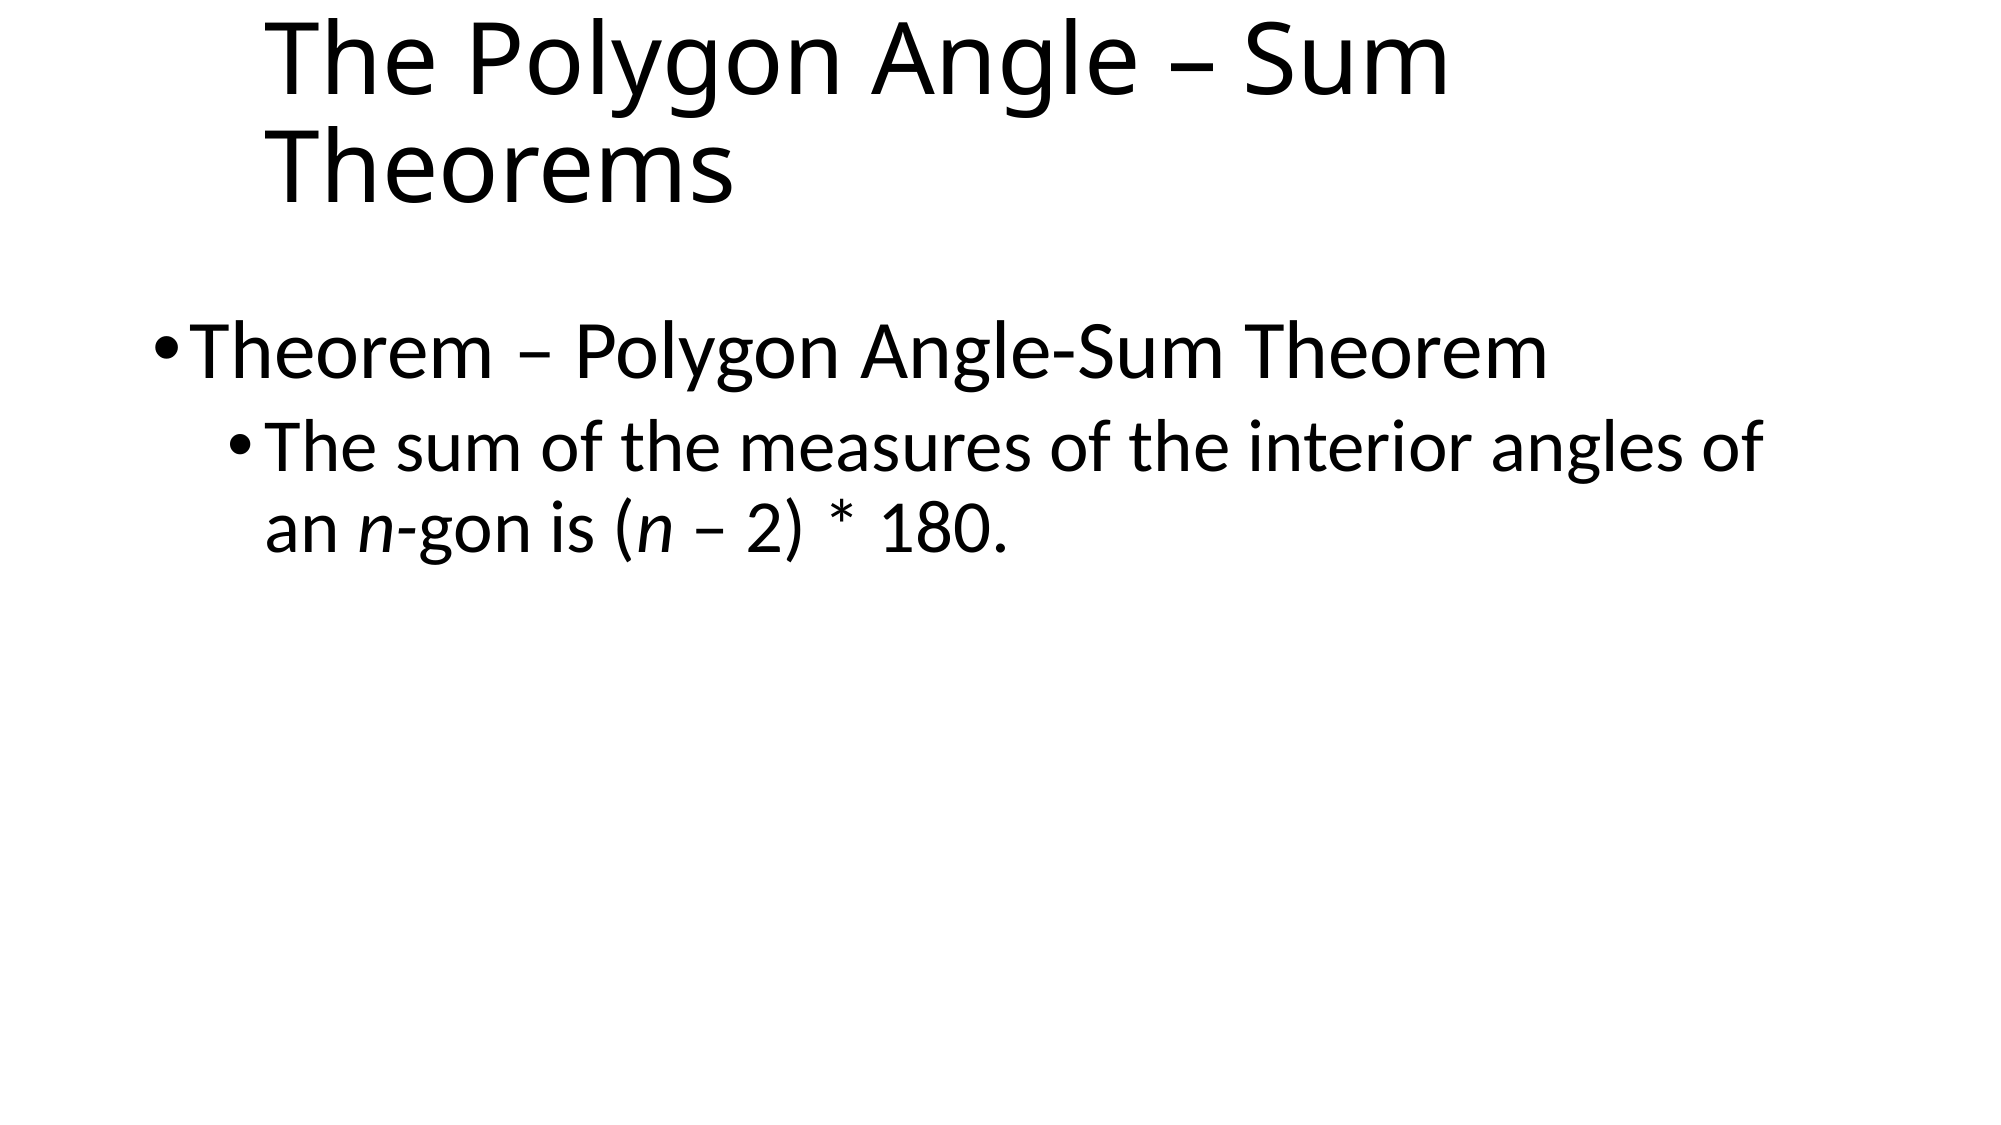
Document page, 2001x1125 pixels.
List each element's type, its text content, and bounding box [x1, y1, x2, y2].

list Theorem – Polygon Angle-Sum Theorem The sum of the measures of the interior angles of an n-gon is (n – 2) * 180. [137, 299, 1863, 1014]
title The Polygon Angle – Sum Theorems [249, 0, 1750, 233]
